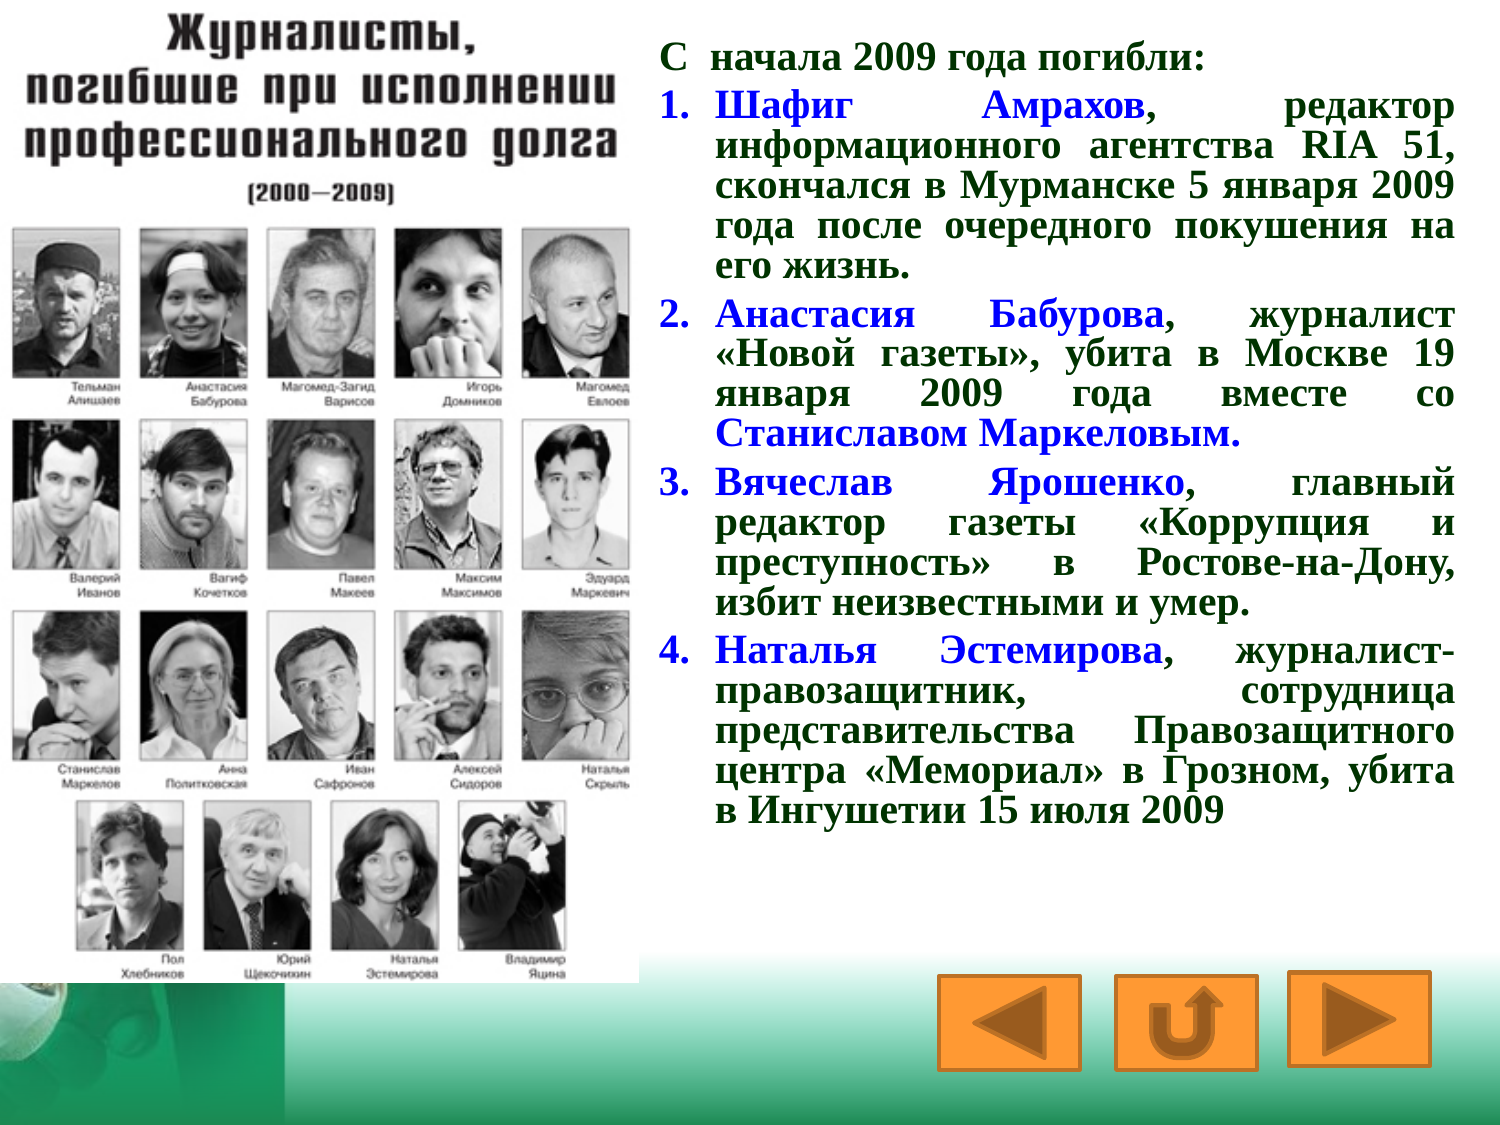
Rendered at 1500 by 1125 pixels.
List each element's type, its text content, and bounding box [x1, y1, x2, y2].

list С начала 2009 года погибли: Шафиг Амрахов, редактор информационного агентства RIA 51, скончался в Мурманске 5 января 2009 года после очередного покушения на его жизнь. Анастасия Бабурова, журналист «Новой газеты», убита в Москве 19 января 2009 года вместе со Станиславом Маркеловым. Вячеслав Ярошенко, главный редактор газеты «Коррупция и преступность» в Ростове-на-Дону, избит неизвестными и умер. Наталья Эстемирова, журналист-правозащитник, сотрудница представительства Правозащитного центра «Мемориал» в Грозном, убита в Ингушетии 15 июля 2009 [643, 30, 1471, 634]
text_box [1287, 970, 1432, 1068]
text_box [937, 974, 1082, 1072]
text_box [1114, 974, 1259, 1072]
picture [0, 0, 1500, 992]
